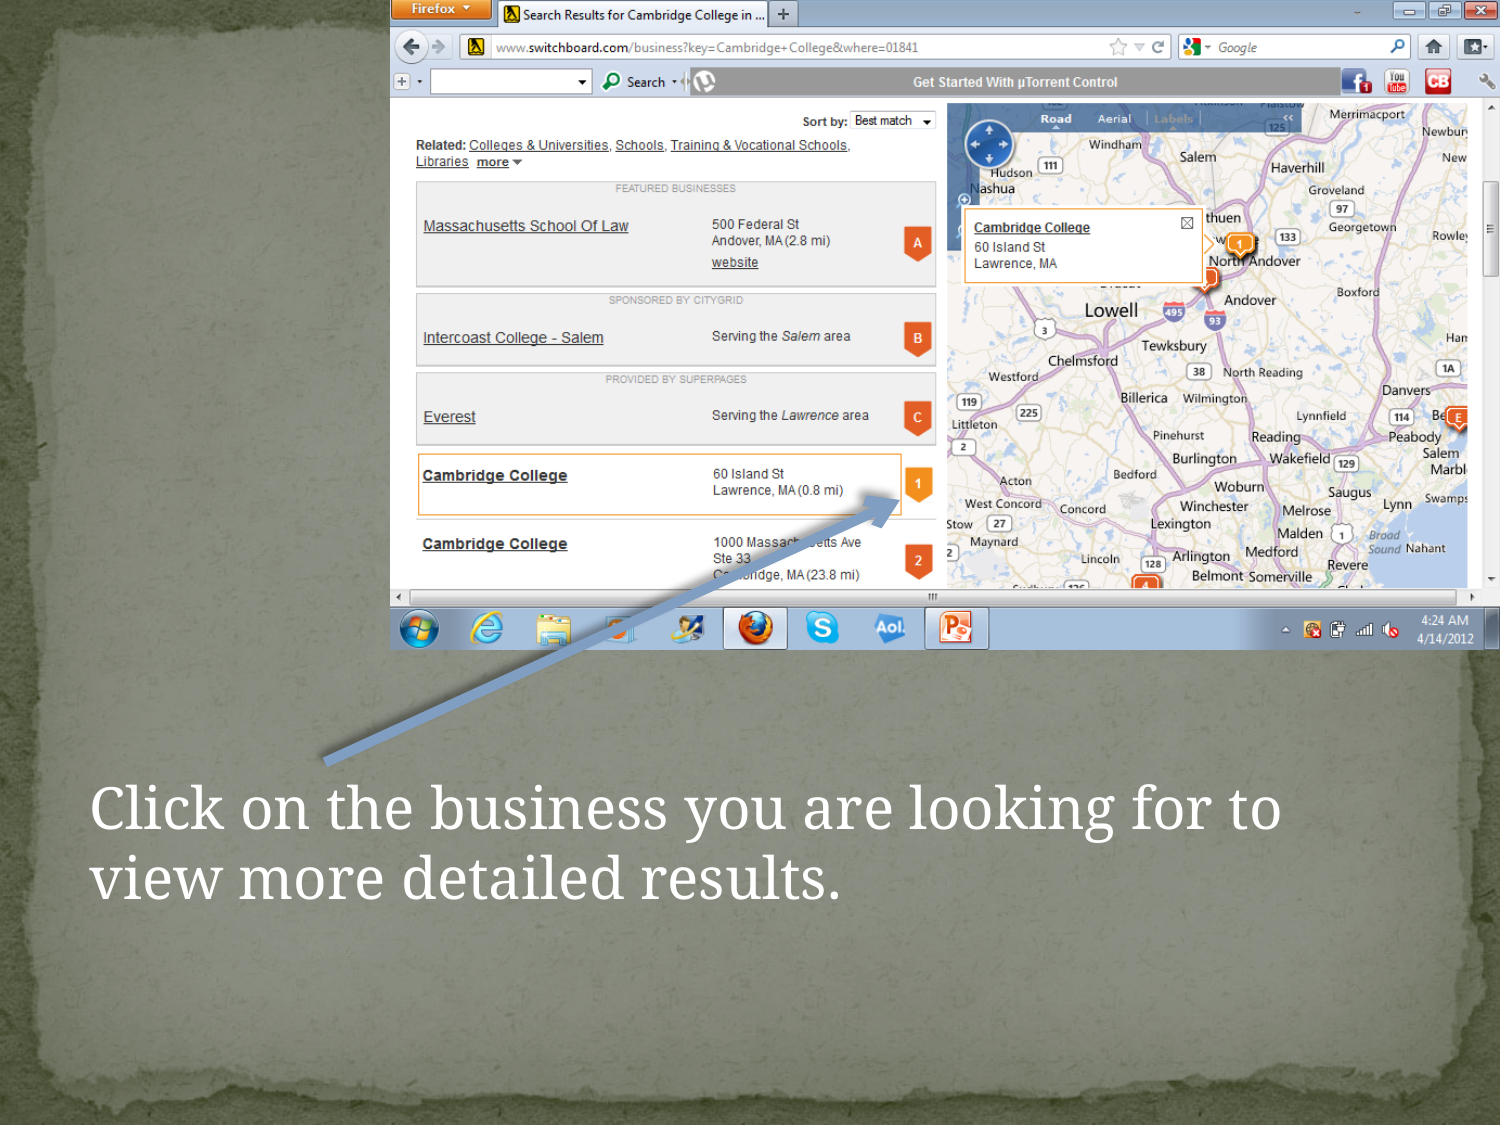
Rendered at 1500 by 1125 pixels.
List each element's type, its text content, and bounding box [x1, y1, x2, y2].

picture [390, 0, 1500, 650]
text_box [326, 501, 900, 762]
text_box Click on the business you are looking for to view more detailed results. [75, 764, 1375, 919]
